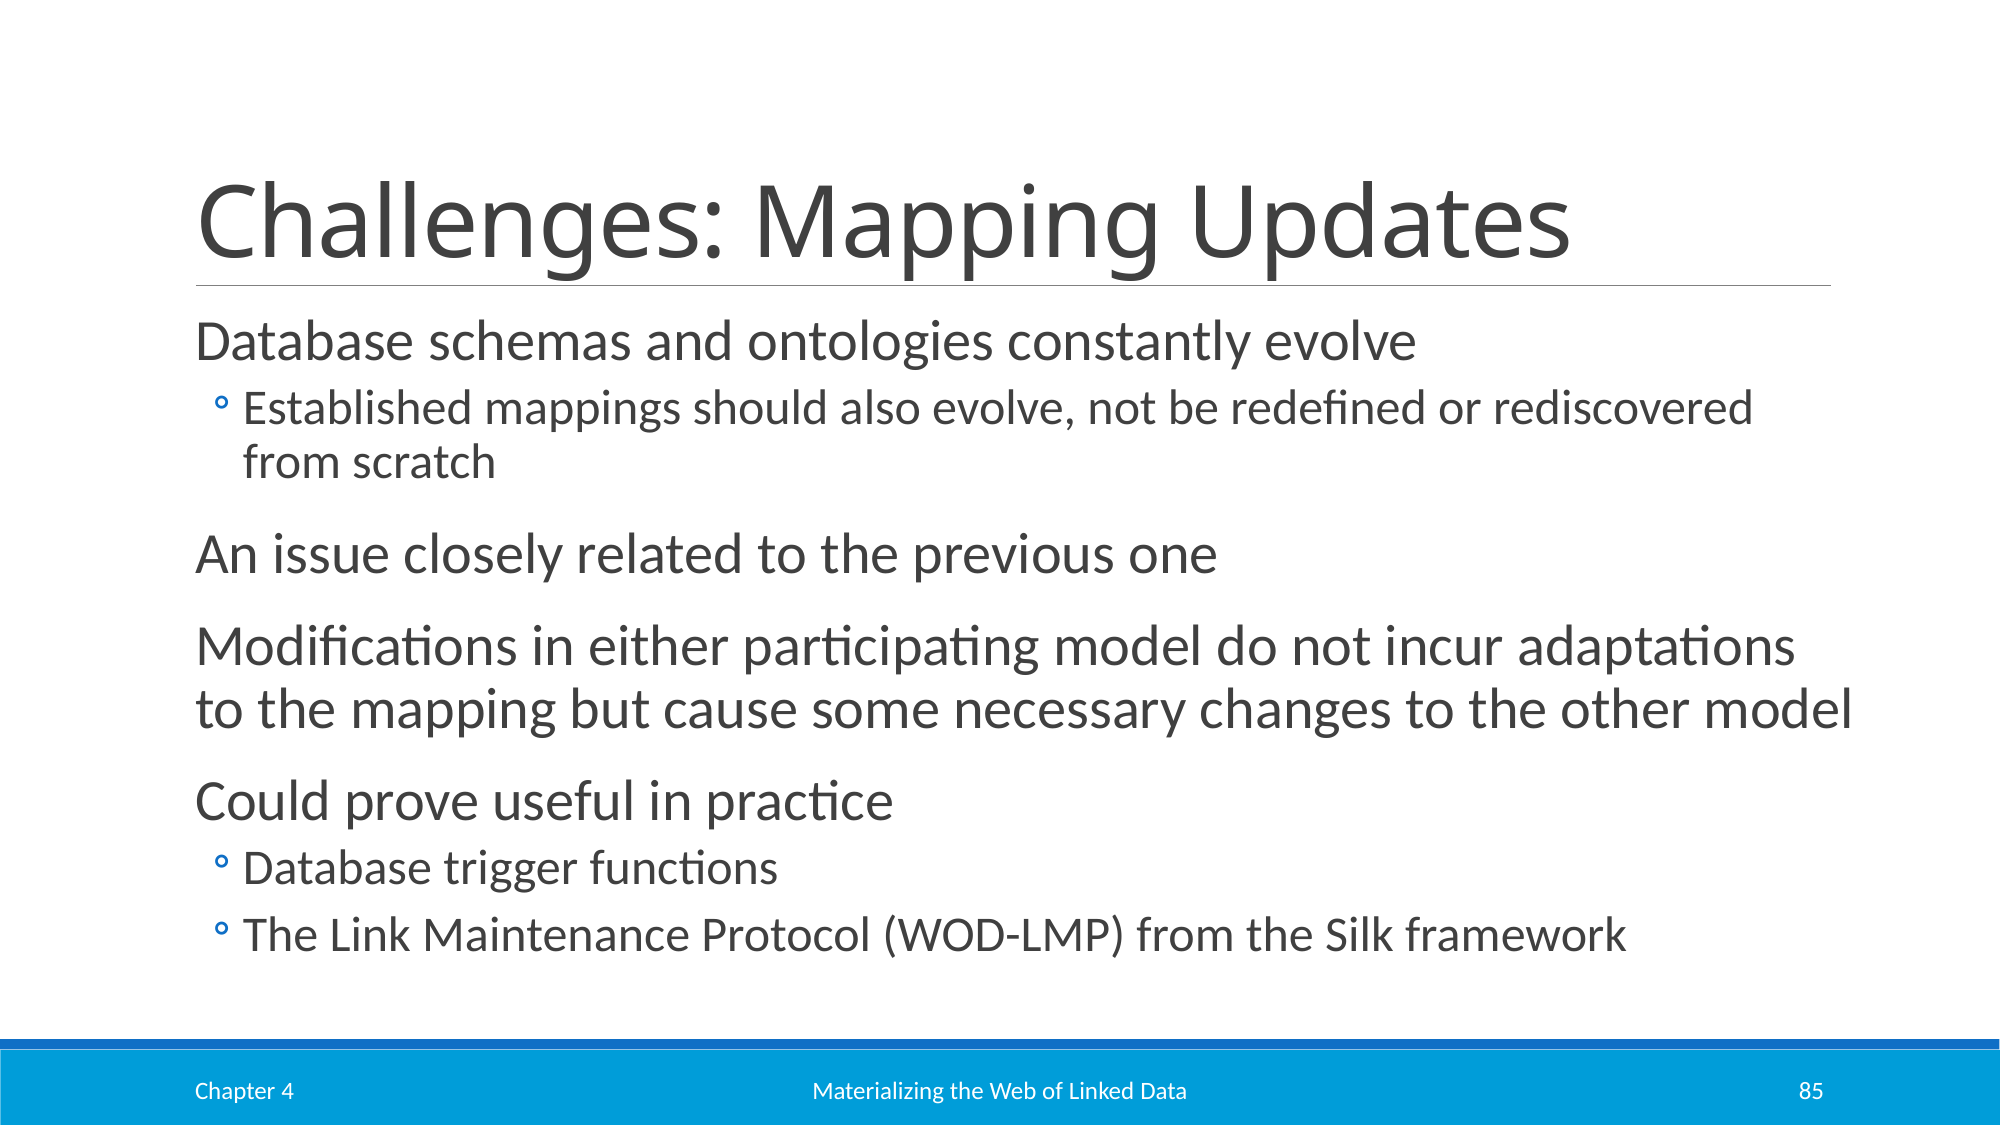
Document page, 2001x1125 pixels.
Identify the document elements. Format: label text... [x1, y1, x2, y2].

slide_number 85 [1624, 1059, 1840, 1120]
title Challenges: Mapping Updates [180, 47, 1830, 285]
slide_number Chapter 4 [180, 1059, 586, 1120]
list Database schemas and ontologies constantly evolve Established mappings should also evolve, not be redefined or rediscovered from scratch An issue closely related to the previous one Modifications in either participating model do not incur adaptations to the mapping but cause some necessary changes to the other model Could prove useful in practice Database trigger functions The Link Maintenance Protocol (WOD-LMP) from the Silk framework [180, 302, 1860, 963]
footer Materializing the Web of Linked Data [604, 1059, 1396, 1120]
